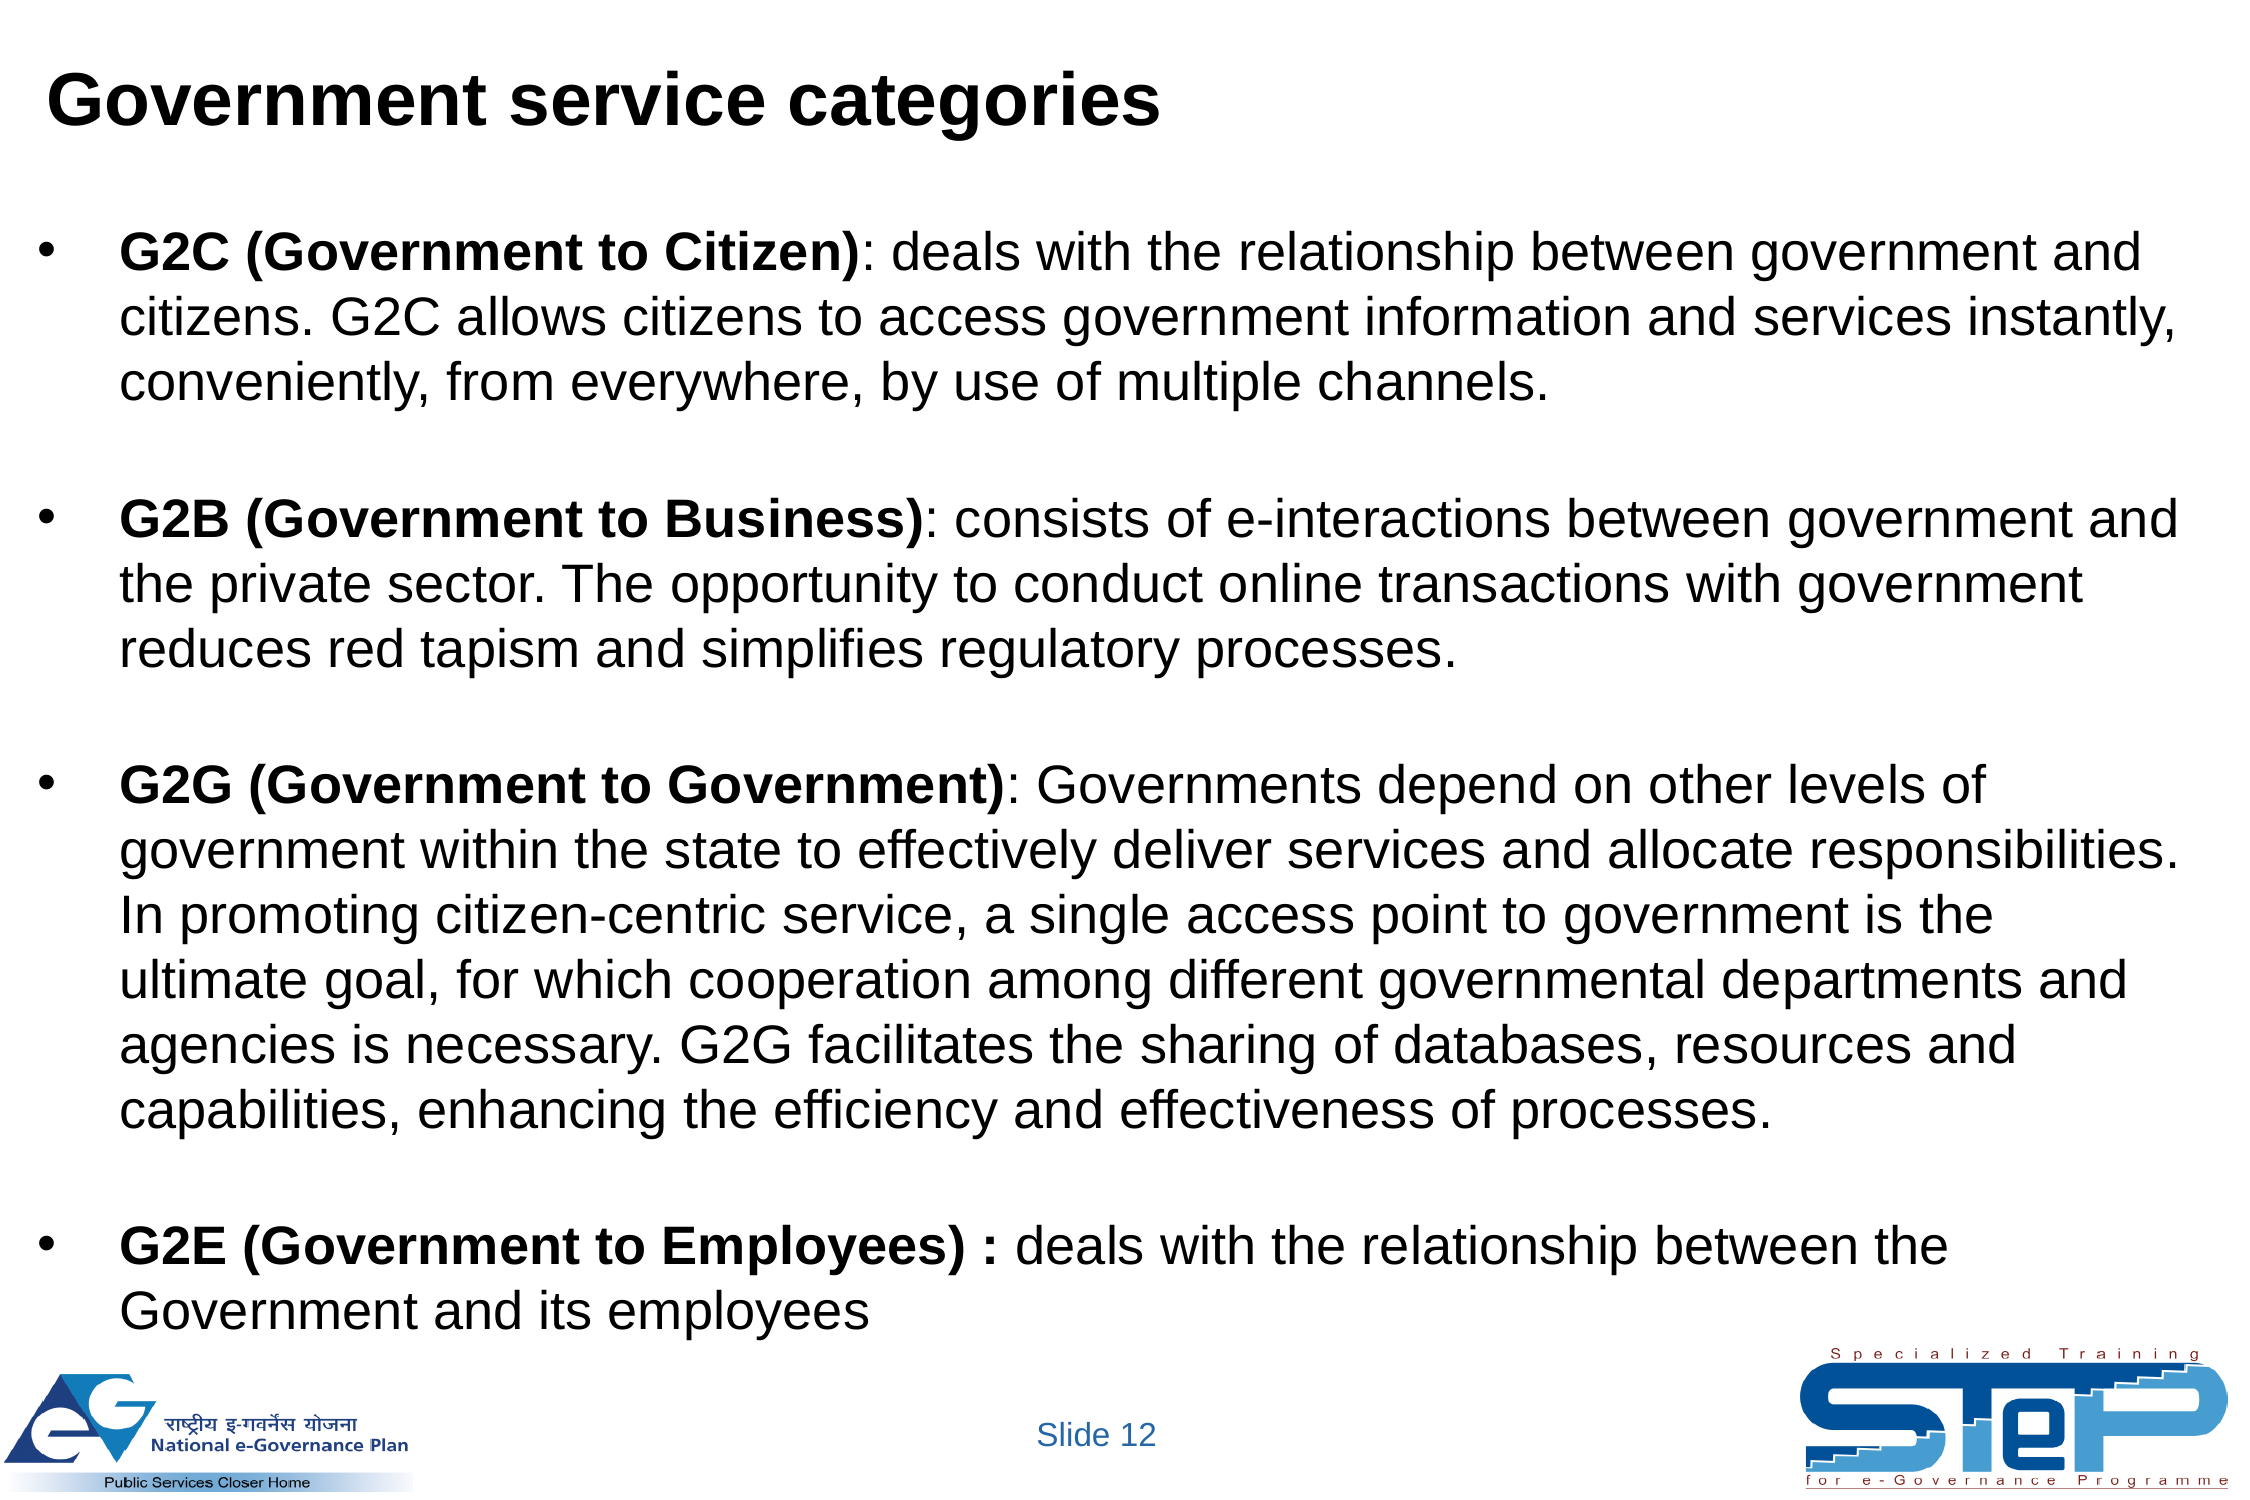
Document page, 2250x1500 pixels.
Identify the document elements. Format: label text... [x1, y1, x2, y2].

list G2C (Government to Citizen): deals with the relationship between government and citizens. G2C allows citizens to access government information and services instantly, conveniently, from everywhere, by use of multiple channels. G2B (Government to Business): consists of e-interactions between government and the private sector. The opportunity to conduct online transactions with government reduces red tapism and simplifies regulatory processes. G2G (Government to Government): Governments depend on other levels of government within the state to effectively deliver services and allocate responsibilities. In promoting citizen-centric service, a single access point to government is the ultimate goal, for which cooperation among different governmental departments and agencies is necessary. G2G facilitates the sharing of databases, resources and capabilities, enhancing the efficiency and effectiveness of processes. G2E (Government to Employees) : deals with the relationship between the Government and its employees [37, 216, 2196, 1219]
picture [1800, 1348, 2228, 1489]
title Government service categories [46, 50, 2213, 230]
picture [3, 1374, 413, 1492]
